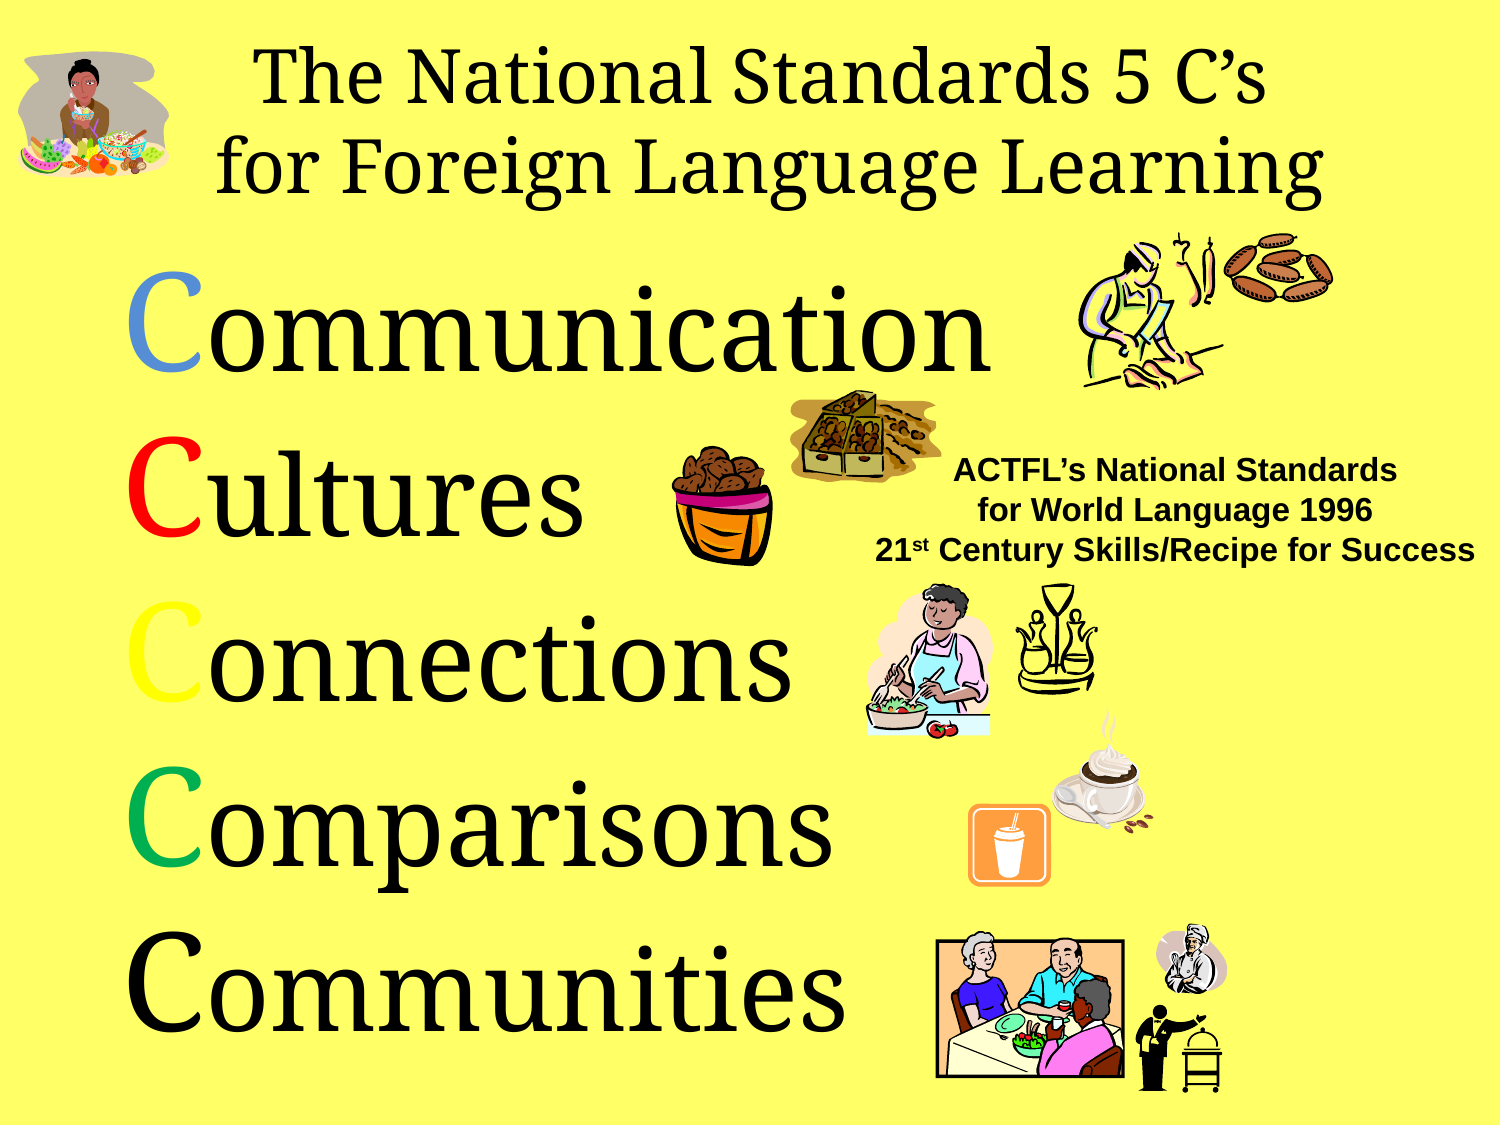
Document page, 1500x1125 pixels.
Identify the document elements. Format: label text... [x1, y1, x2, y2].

picture [967, 706, 1154, 887]
text_box ACTFL’s National Standards for World Language 1996 21st Century Skills/Recipe for Success [860, 440, 1492, 576]
text_box Communication Cultures Connections Comparisons Communities [106, 226, 1335, 1067]
picture [789, 389, 942, 484]
picture [15, 48, 172, 180]
text_box [442, 125, 474, 186]
picture [1134, 1004, 1223, 1093]
picture [1015, 583, 1098, 695]
picture [1154, 922, 1229, 996]
title The National Standards 5 C’s for Foreign Language Learning [41, 103, 1500, 269]
picture [865, 583, 995, 739]
picture [1078, 232, 1335, 391]
picture [935, 930, 1125, 1079]
picture [666, 444, 774, 568]
